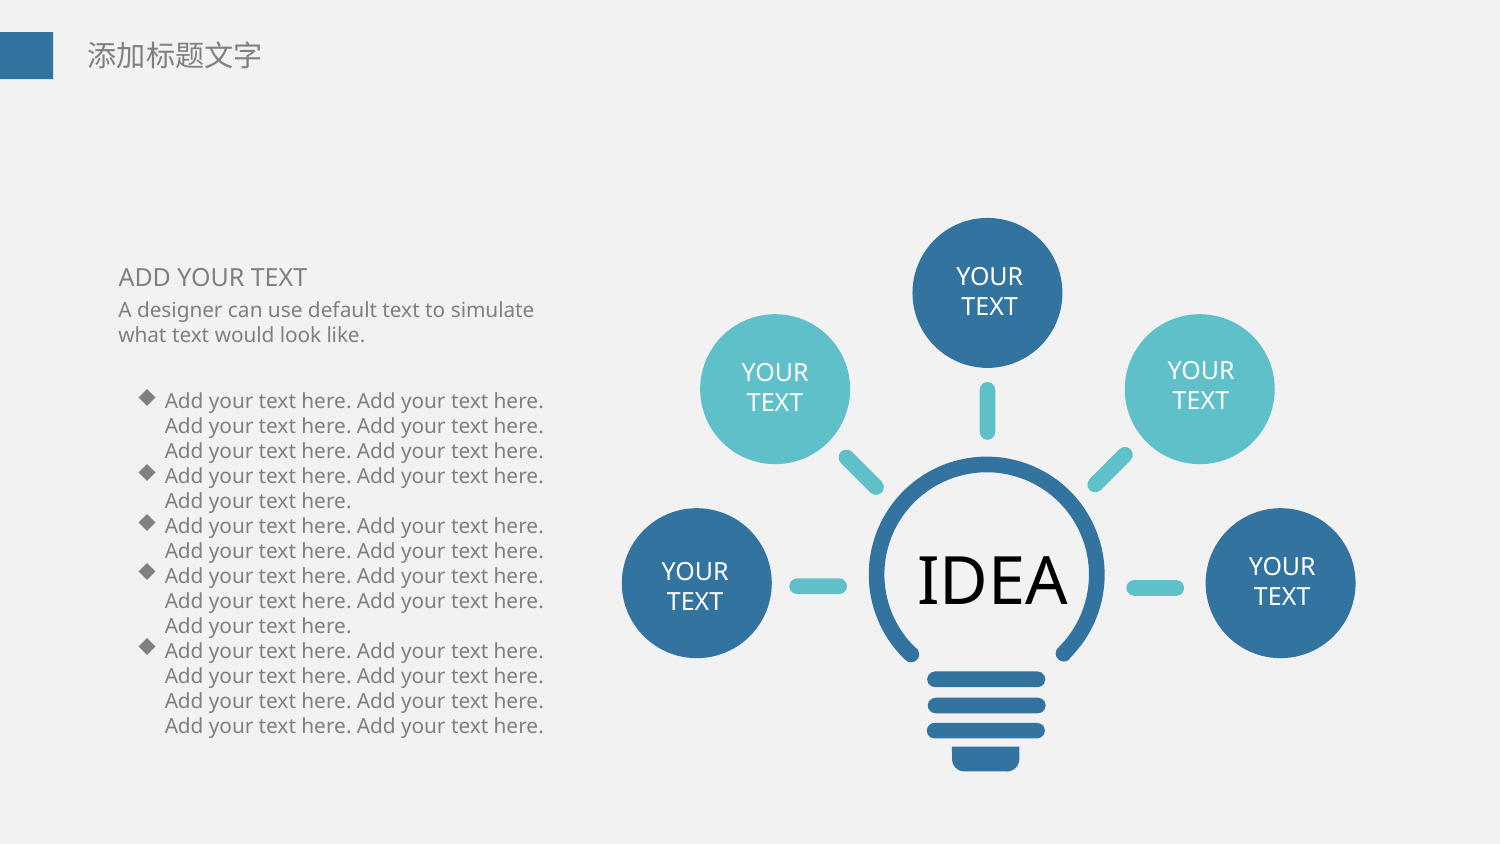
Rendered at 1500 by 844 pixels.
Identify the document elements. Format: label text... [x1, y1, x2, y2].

text_box IDEA [905, 532, 1080, 624]
text_box [836, 447, 886, 497]
text_box YOUR TEXT [1156, 349, 1246, 421]
text_box YOUR TEXT [650, 550, 741, 622]
text_box A designer can use default text to simulate what text would look like. [107, 291, 570, 353]
text_box Add your text here. Add your text here. Add your text here. Add your text here. Add your text here. Add your text here. Add your text here. Add your text here. Add your text here. Add your text here. Add your text here. Add your text here. Add your text here. Add your text here. Add your text here. Add your text here. Add your text here. Add your text here. Add your text here. Add your text here. Add your text here. Add your text here. Add your text here. Add your text here. Add your text here. Add your text here. [125, 381, 588, 743]
text_box [1124, 577, 1187, 598]
text_box YOUR TEXT [945, 254, 1035, 326]
text_box [866, 454, 1107, 665]
text_box YOUR TEXT [730, 350, 820, 422]
text_box [1085, 445, 1135, 495]
text_box [787, 576, 850, 597]
text_box [1122, 312, 1277, 467]
text_box [698, 312, 853, 467]
text_box [925, 669, 1048, 690]
text_box ADD YOUR TEXT [107, 256, 365, 291]
text_box [949, 744, 1022, 774]
text_box [1203, 506, 1358, 661]
text_box [910, 215, 1065, 371]
text_box [925, 695, 1048, 716]
text_box [924, 720, 1047, 741]
text_box [977, 379, 998, 442]
text_box YOUR TEXT [1237, 545, 1328, 617]
text_box [619, 506, 774, 661]
